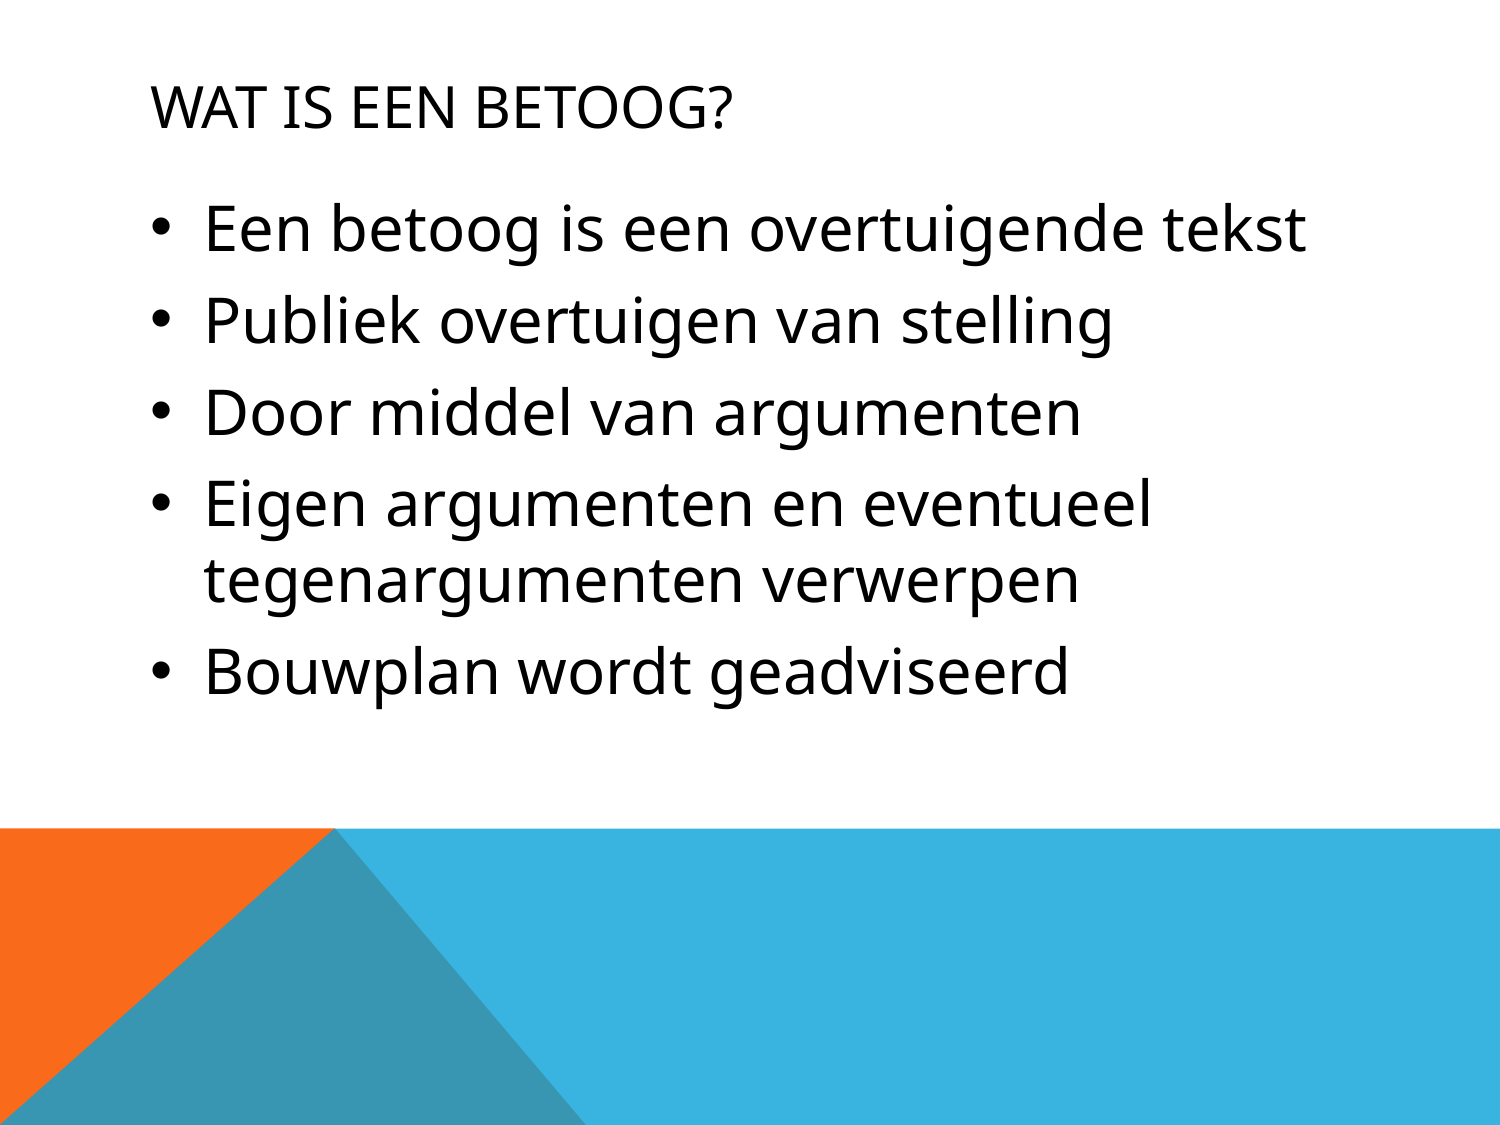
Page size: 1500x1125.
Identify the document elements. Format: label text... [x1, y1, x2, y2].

title Wat is een betoog? [135, 60, 1369, 150]
list Een betoog is een overtuigende tekst Publiek overtuigen van stelling Door middel van argumenten Eigen argumenten en eventueel tegenargumenten verwerpen Bouwplan wordt geadviseerd [135, 180, 1369, 768]
